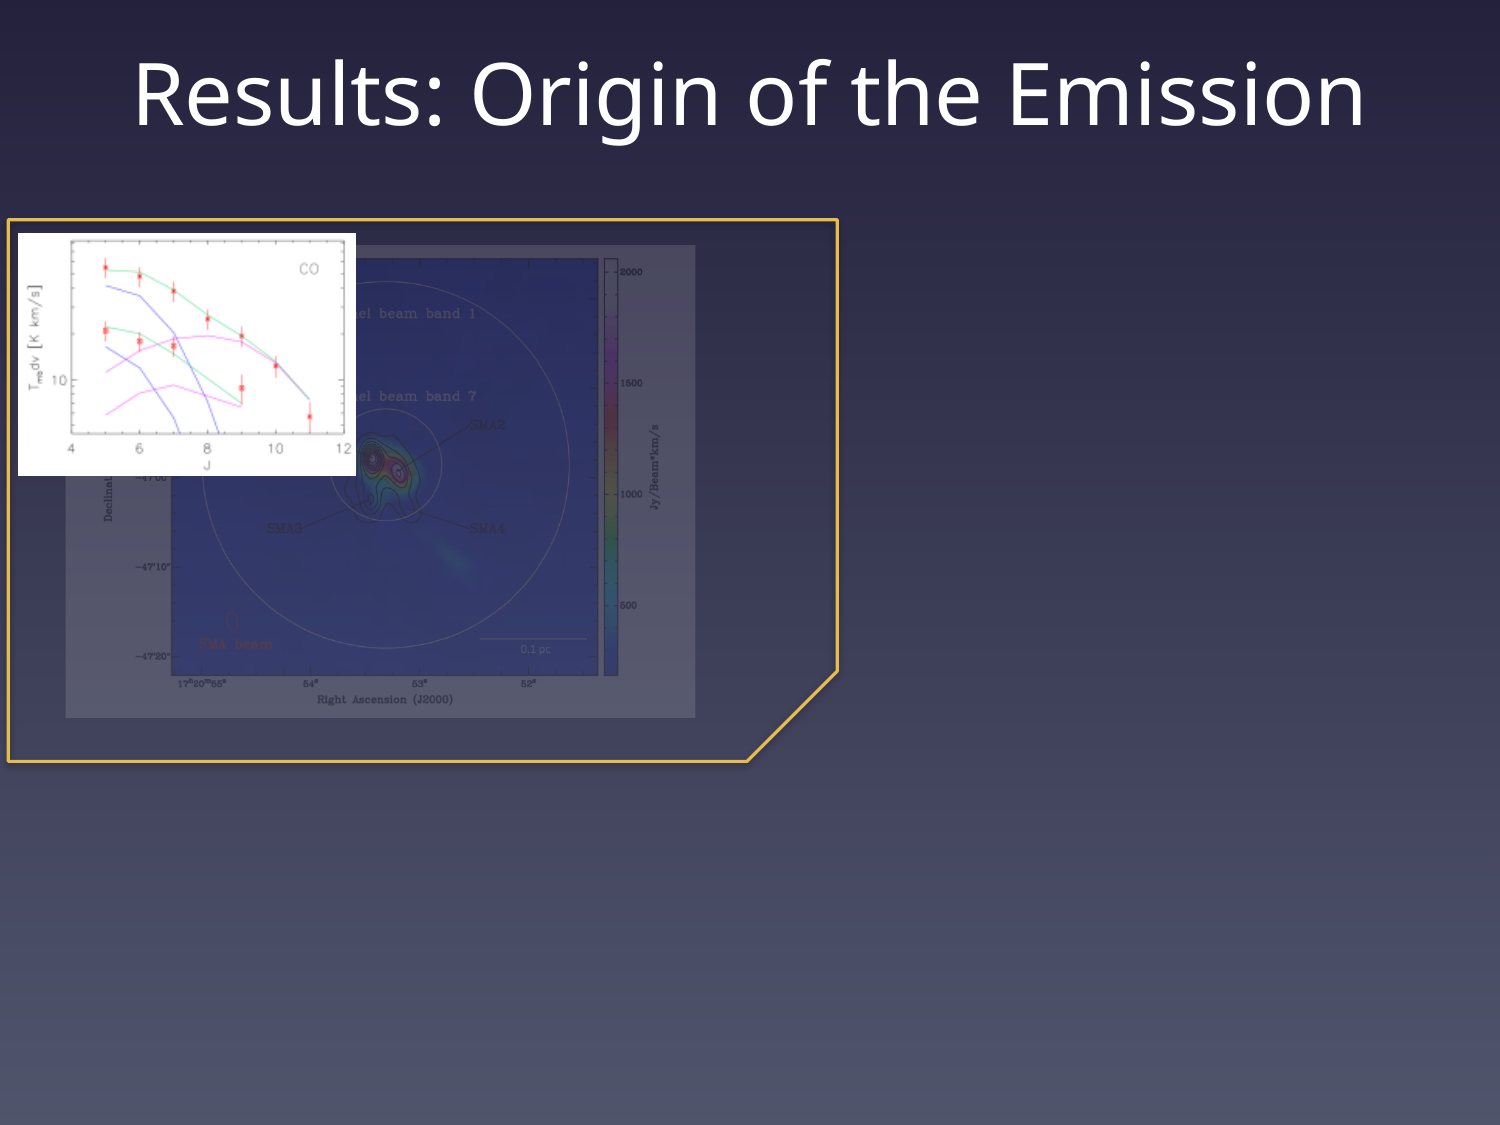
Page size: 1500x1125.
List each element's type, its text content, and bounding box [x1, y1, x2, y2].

title Results: Origin of the Emission [75, 31, 1425, 219]
picture [18, 233, 696, 718]
text_box [7, 218, 839, 763]
